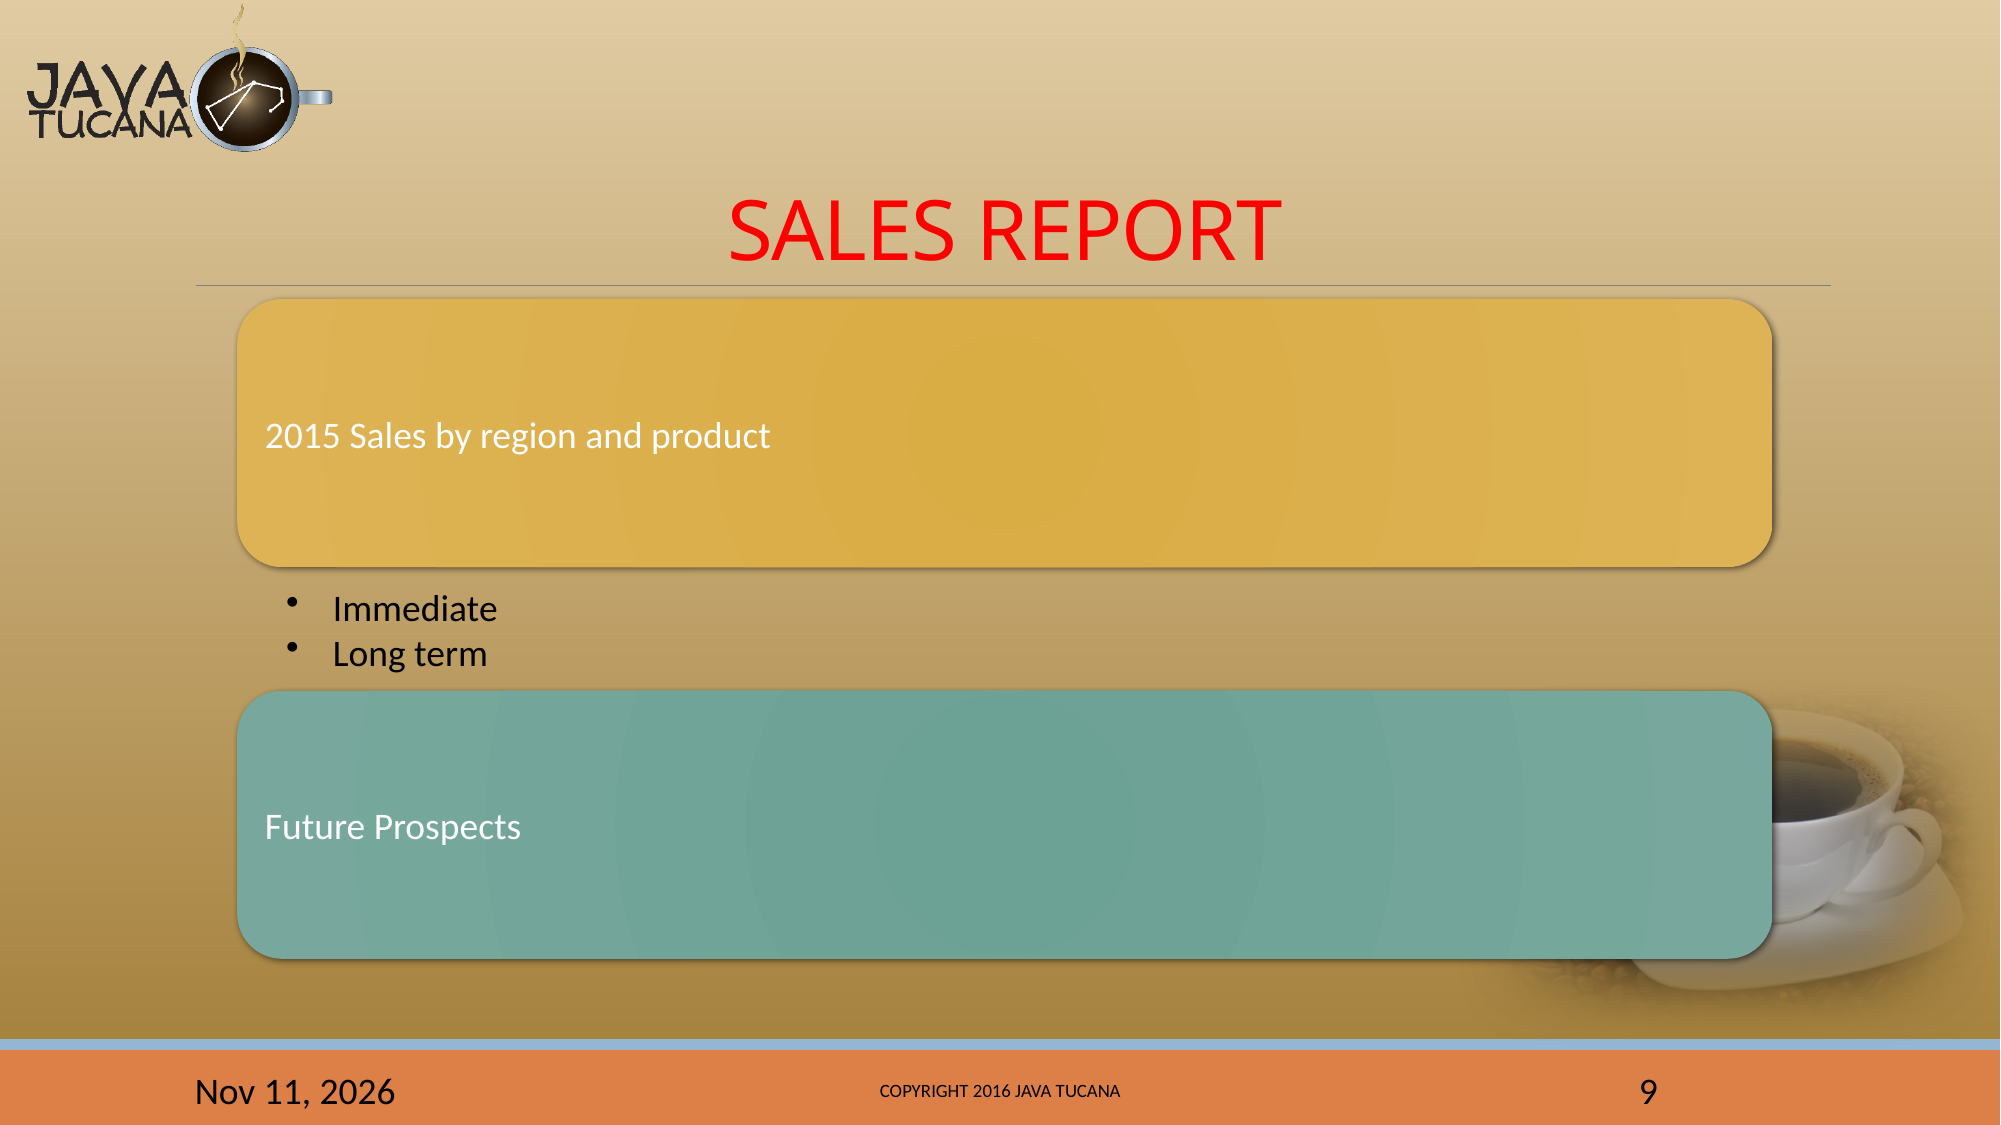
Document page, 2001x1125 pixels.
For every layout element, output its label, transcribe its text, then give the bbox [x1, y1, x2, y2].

slide_number 9 [1624, 1059, 1840, 1120]
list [236, 298, 1774, 960]
footer Copyright 2016 Java Tucana [604, 1059, 1396, 1120]
title SALES REPORT [180, 47, 1830, 285]
slide_number 26-Mar-16 [180, 1059, 586, 1120]
picture [1774, 802, 1863, 918]
picture [13, 0, 341, 159]
